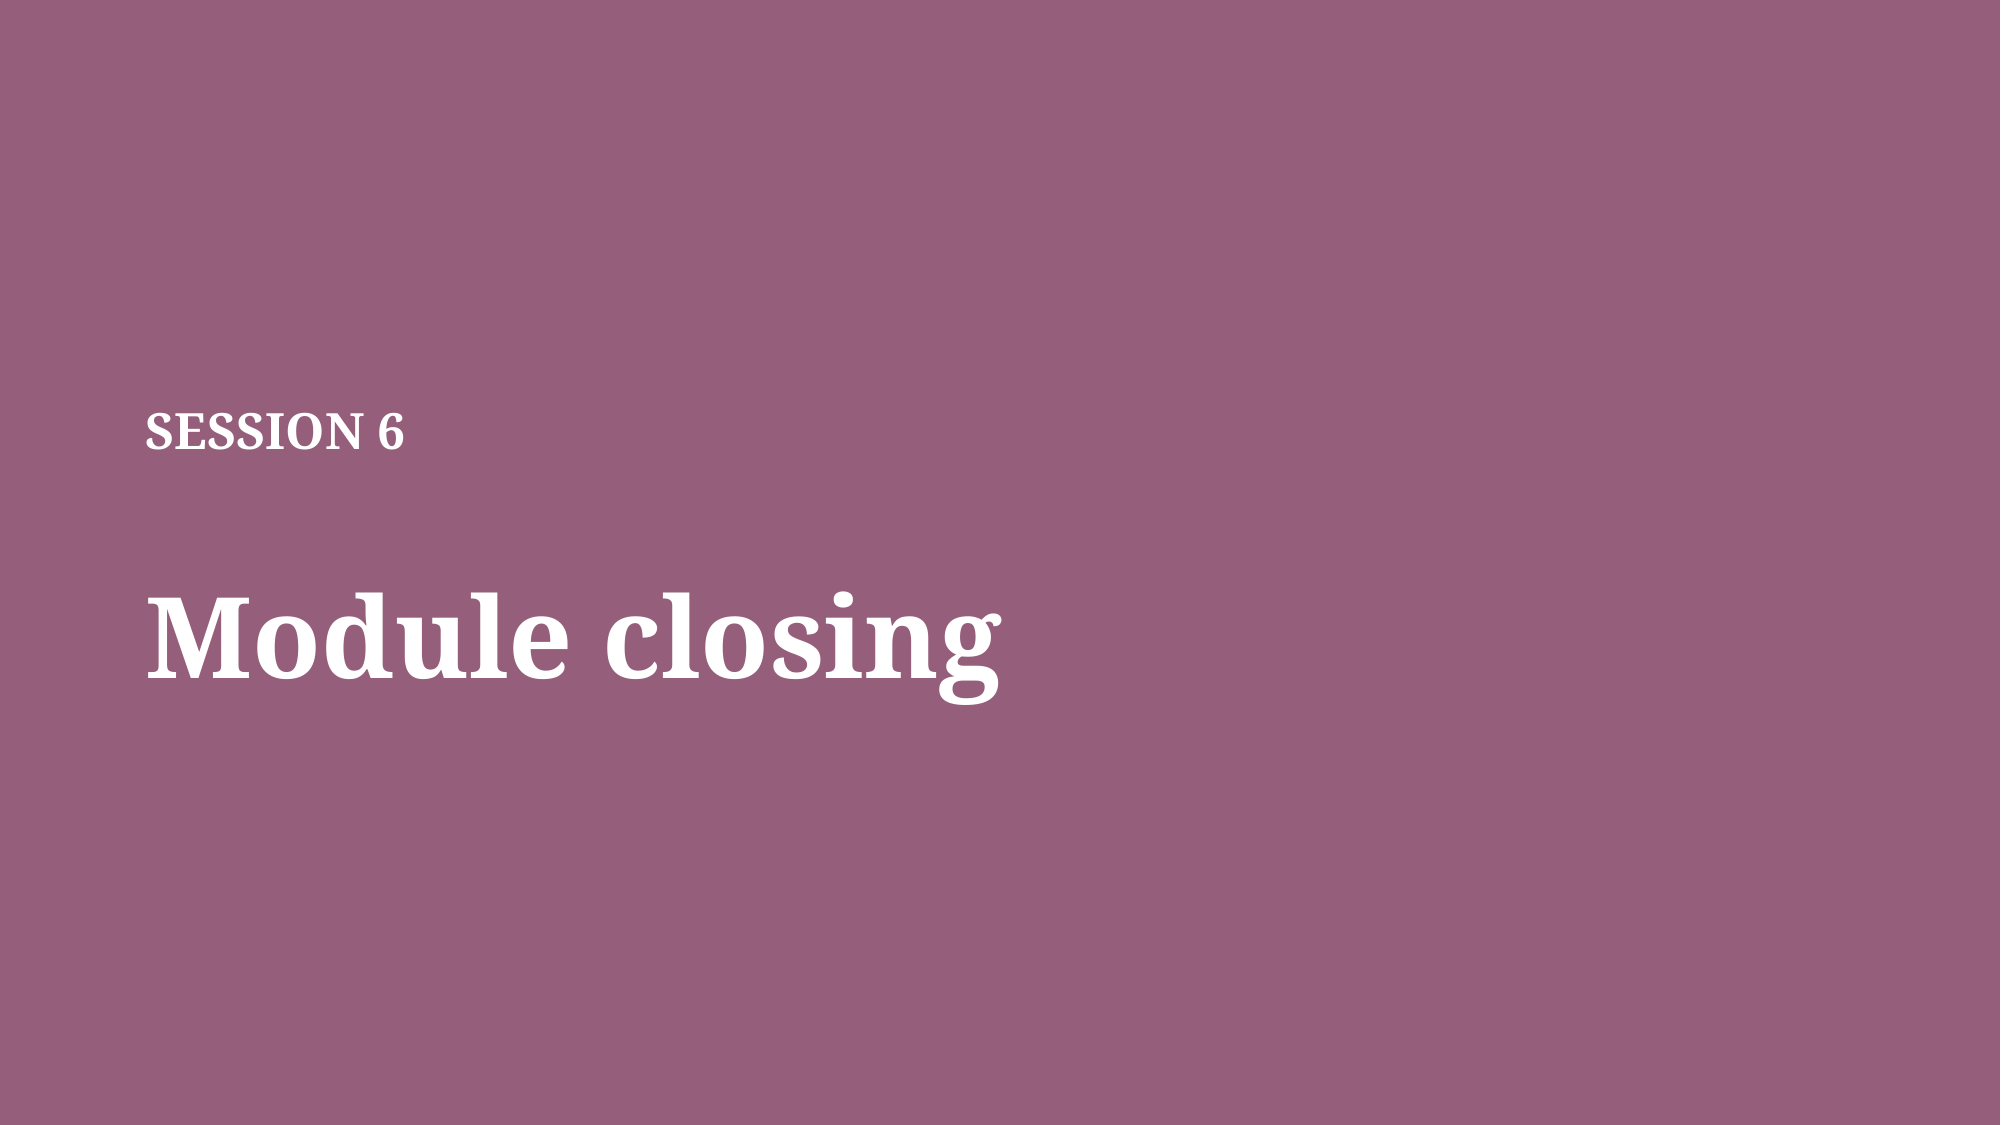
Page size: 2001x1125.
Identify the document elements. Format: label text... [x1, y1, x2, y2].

title SESSION 6 Module closing [130, 508, 1813, 601]
